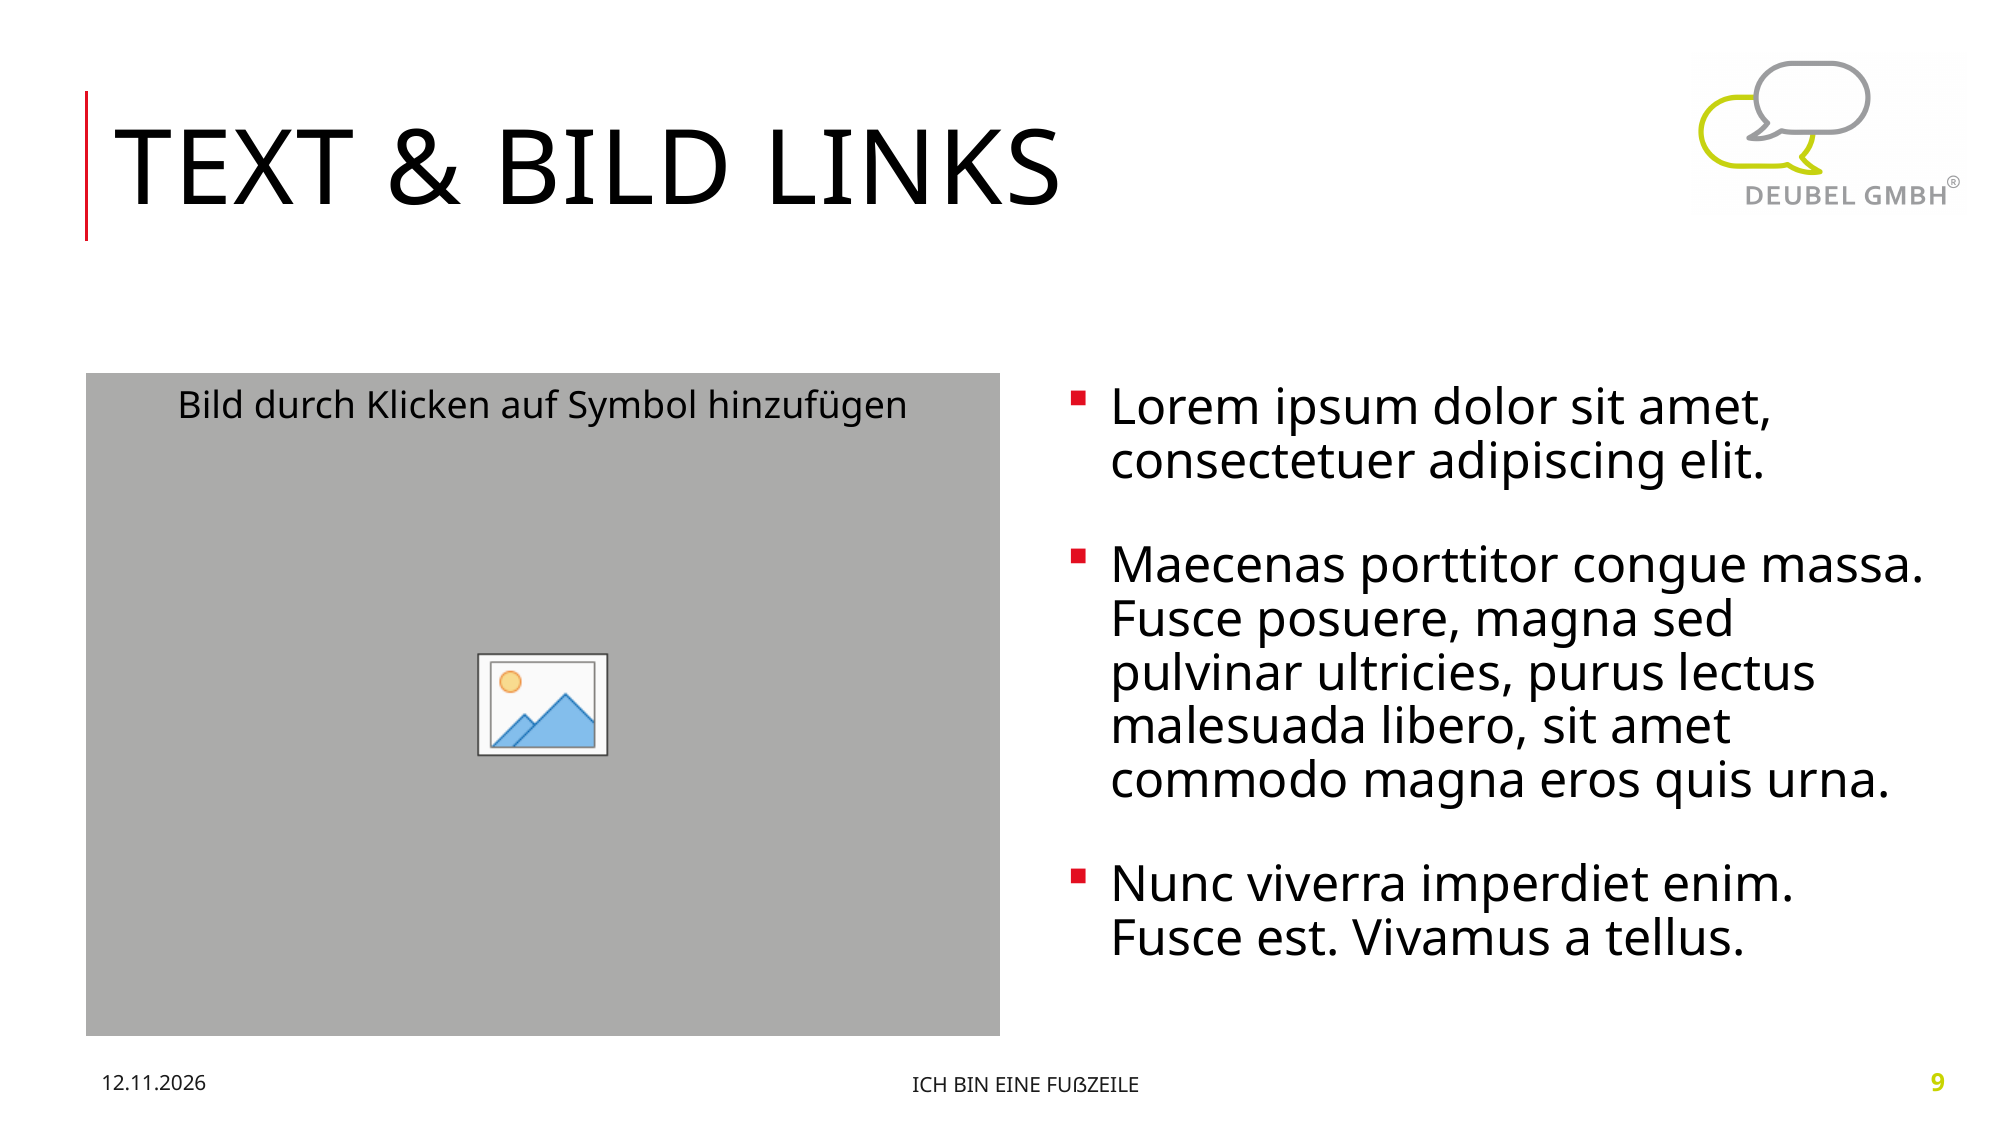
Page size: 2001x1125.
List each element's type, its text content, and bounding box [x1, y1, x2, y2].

slide_number 9 [1727, 1061, 1945, 1107]
footer Ich bin eine Fußzeile [343, 1061, 1709, 1107]
picture [1712, 52, 1967, 215]
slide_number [86, 1061, 328, 1107]
list Lorem ipsum dolor sit amet, consectetuer adipiscing elit. Maecenas porttitor congue massa. Fusce posuere, magna sed pulvinar ultricies, purus lectus malesuada libero, sit amet commodo magna eros quis urna. Nunc viverra imperdiet enim. Fusce est. Vivamus a tellus. [1037, 373, 1945, 1037]
picture [85, 373, 1001, 1037]
title Text & Bild links [84, 51, 1712, 298]
